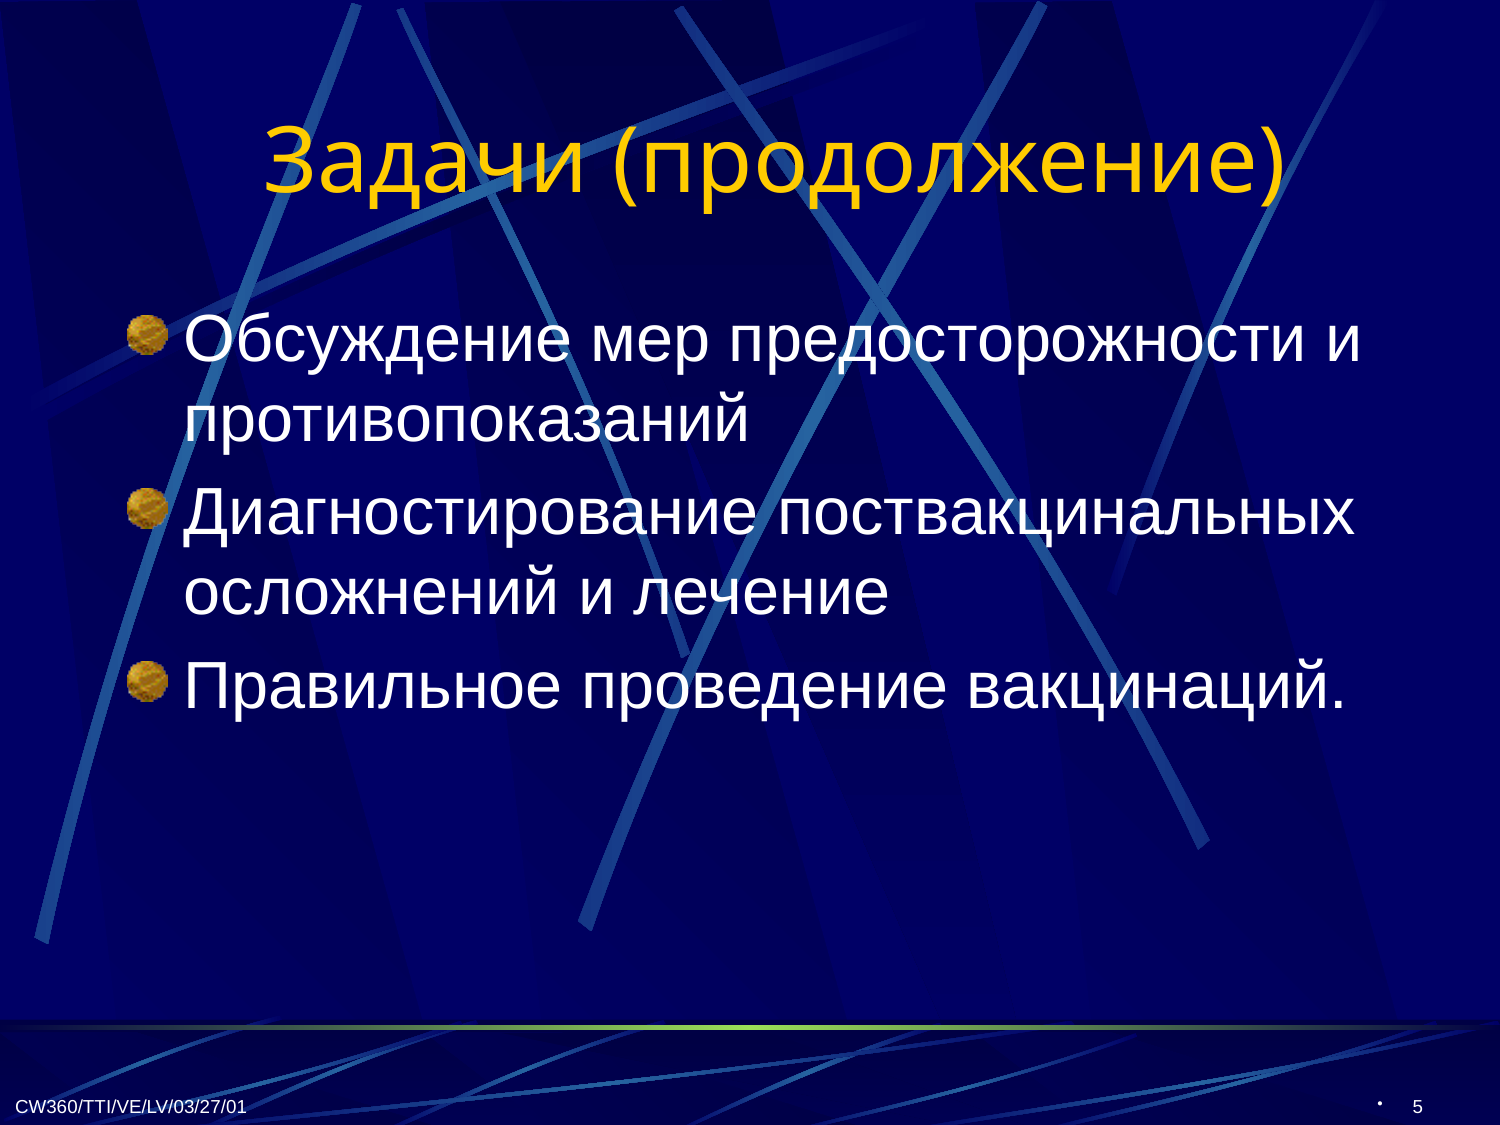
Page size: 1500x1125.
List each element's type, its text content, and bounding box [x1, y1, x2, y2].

title Задачи (продолжение) [137, 93, 1413, 220]
footer CW360/TTI/VE/LV/03/27/01 [0, 1074, 401, 1125]
picture [127, 488, 168, 529]
picture [127, 315, 168, 355]
picture [127, 661, 168, 702]
list Обсуждение мер предосторожности и противопоказаний Диагностирование поствакцинальных осложнений и лечение Правильное проведение вакцинаций. [112, 287, 1388, 1001]
